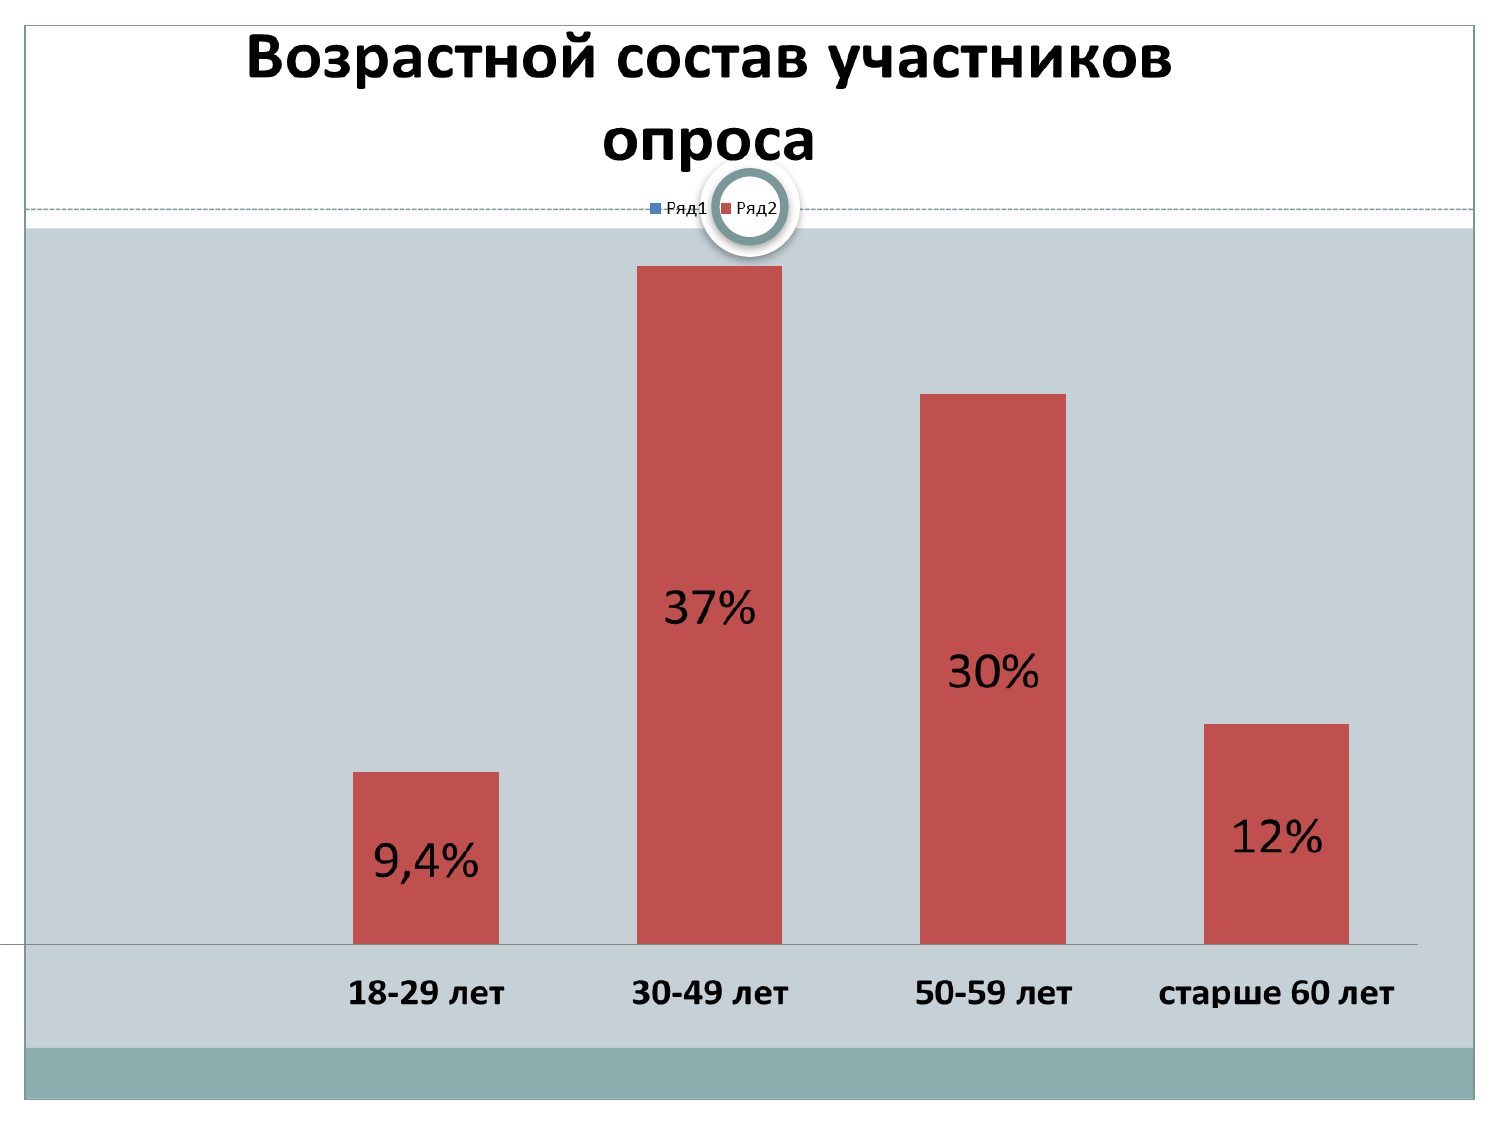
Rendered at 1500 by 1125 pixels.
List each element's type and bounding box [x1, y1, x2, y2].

picture [0, 0, 1419, 1008]
